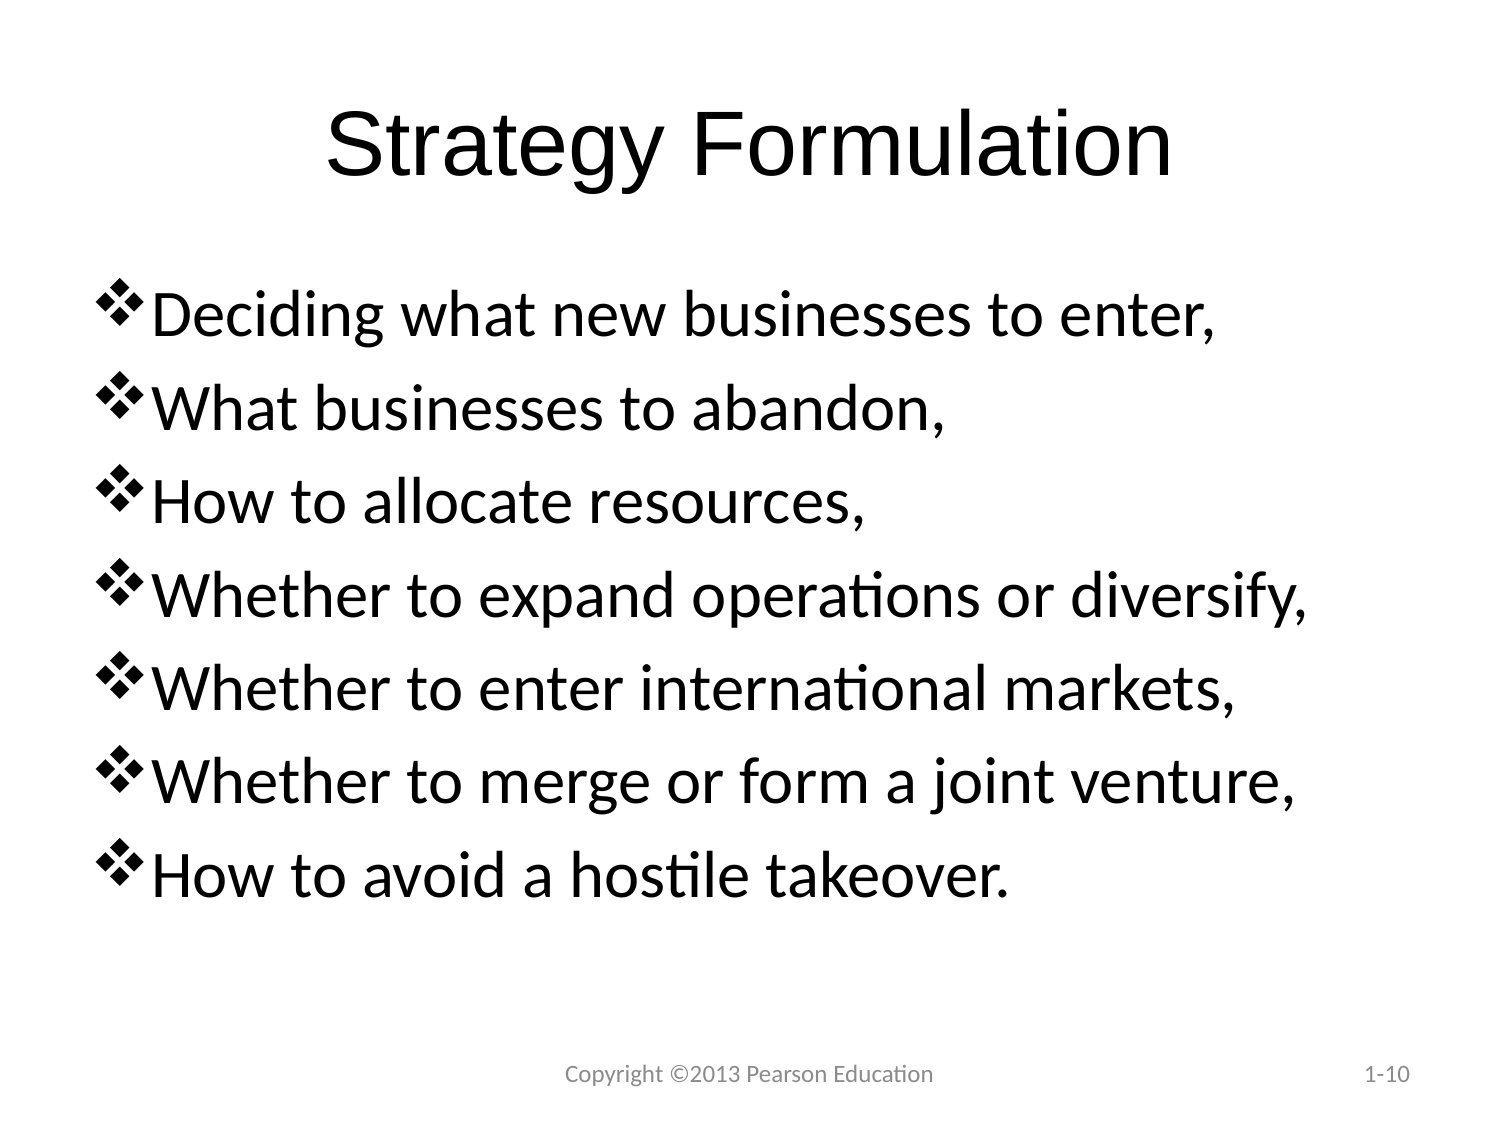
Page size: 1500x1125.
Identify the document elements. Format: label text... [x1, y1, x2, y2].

title Strategy Formulation [75, 45, 1425, 233]
slide_number 1-10 [1074, 1042, 1425, 1103]
footer Copyright ©2013 Pearson Education [512, 1042, 988, 1103]
list Deciding what new businesses to enter, What businesses to abandon, How to allocate resources, Whether to expand operations or diversify, Whether to enter international markets, Whether to merge or form a joint venture, How to avoid a hostile takeover. [75, 262, 1425, 1005]
